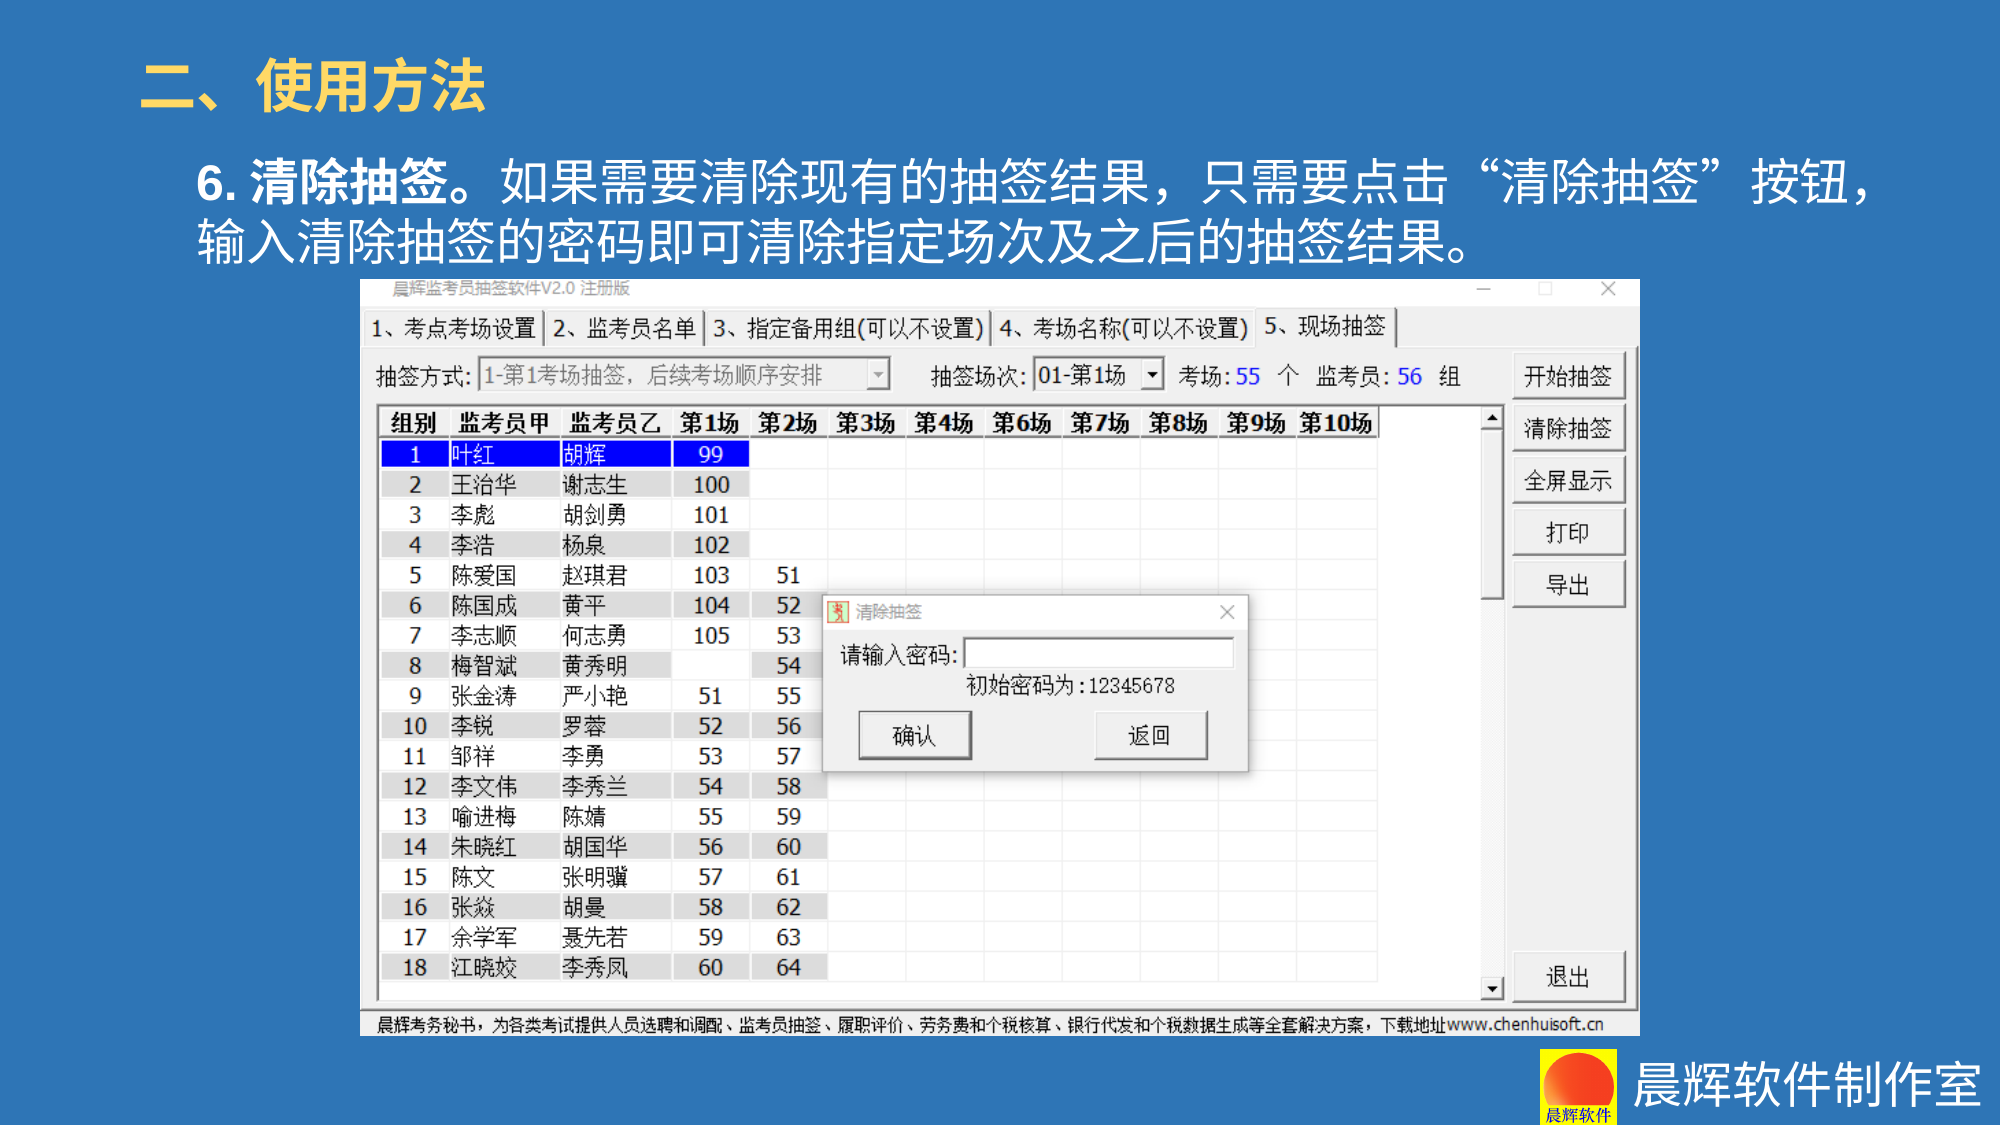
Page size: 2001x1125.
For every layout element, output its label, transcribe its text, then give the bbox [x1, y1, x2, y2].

text_box 6.清除抽签。如果需要清除现有的抽签结果，只需要点击“清除抽签”按钮，输入清除抽签的密码即可清除指定场次及之后的抽签结果。 [181, 143, 1873, 278]
picture [1540, 1049, 1617, 1125]
text_box 晨辉软件制作室 [1618, 1052, 1998, 1122]
text_box 二、使用方法 [123, 41, 504, 127]
picture [360, 279, 1640, 1036]
